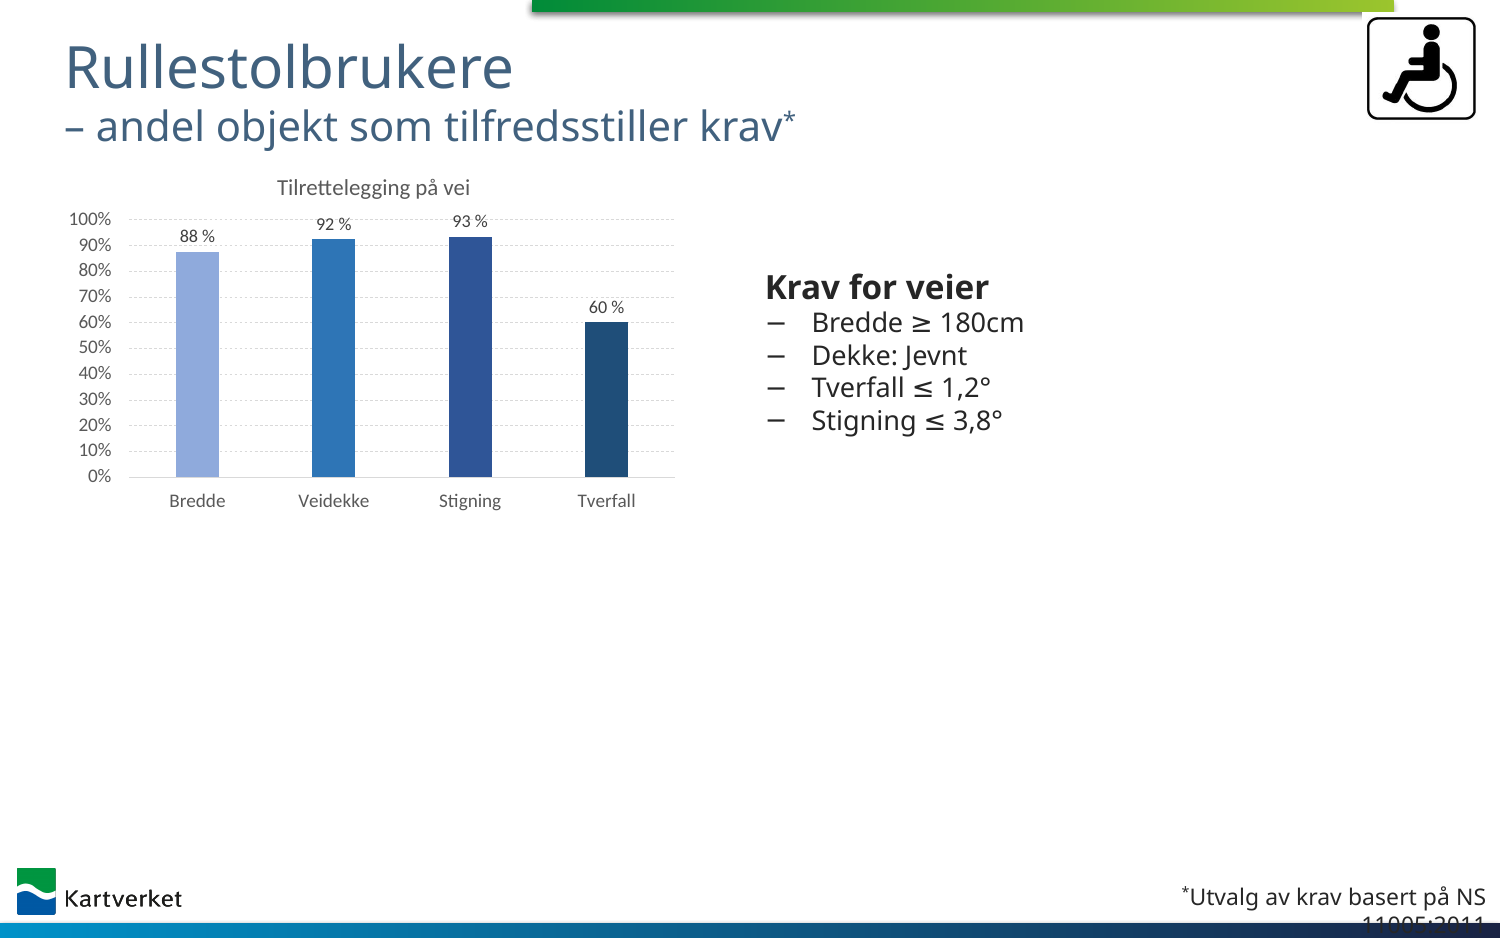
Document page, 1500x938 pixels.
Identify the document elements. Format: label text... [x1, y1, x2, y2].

text_box Rullestolbrukere – andel objekt som tilfredsstiller krav* [49, 25, 1431, 158]
picture [62, 166, 686, 519]
picture [1362, 12, 1481, 126]
text_box *Utvalg av krav basert på NS 11005:2011 [1068, 873, 1500, 938]
text_box Krav for veier Bredde ≥ 180cm Dekke: Jevnt Tverfall ≤ 1,2° Stigning ≤ 3,8° [750, 258, 1234, 444]
